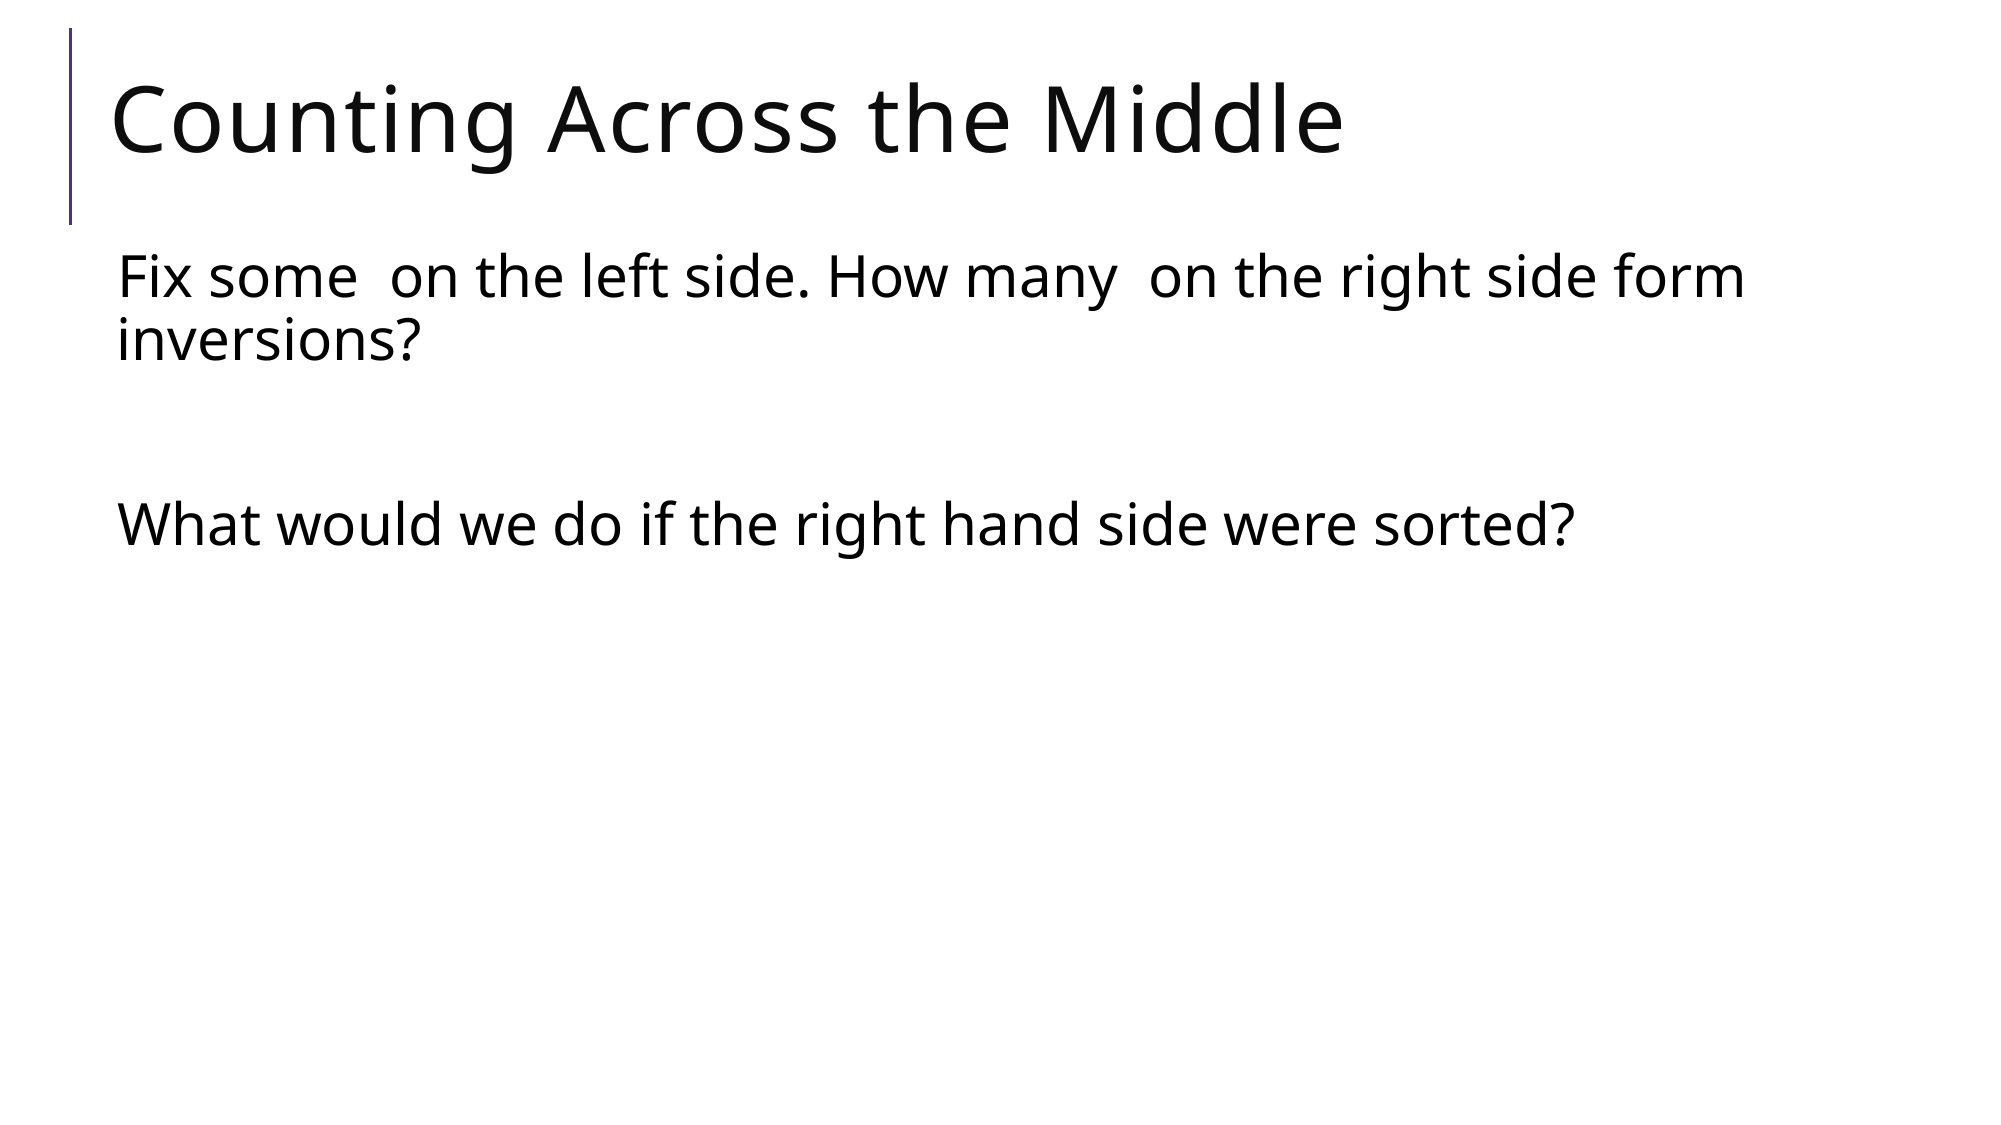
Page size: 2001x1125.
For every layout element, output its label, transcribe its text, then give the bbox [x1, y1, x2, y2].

title Counting Across the Middle [94, 43, 1930, 210]
